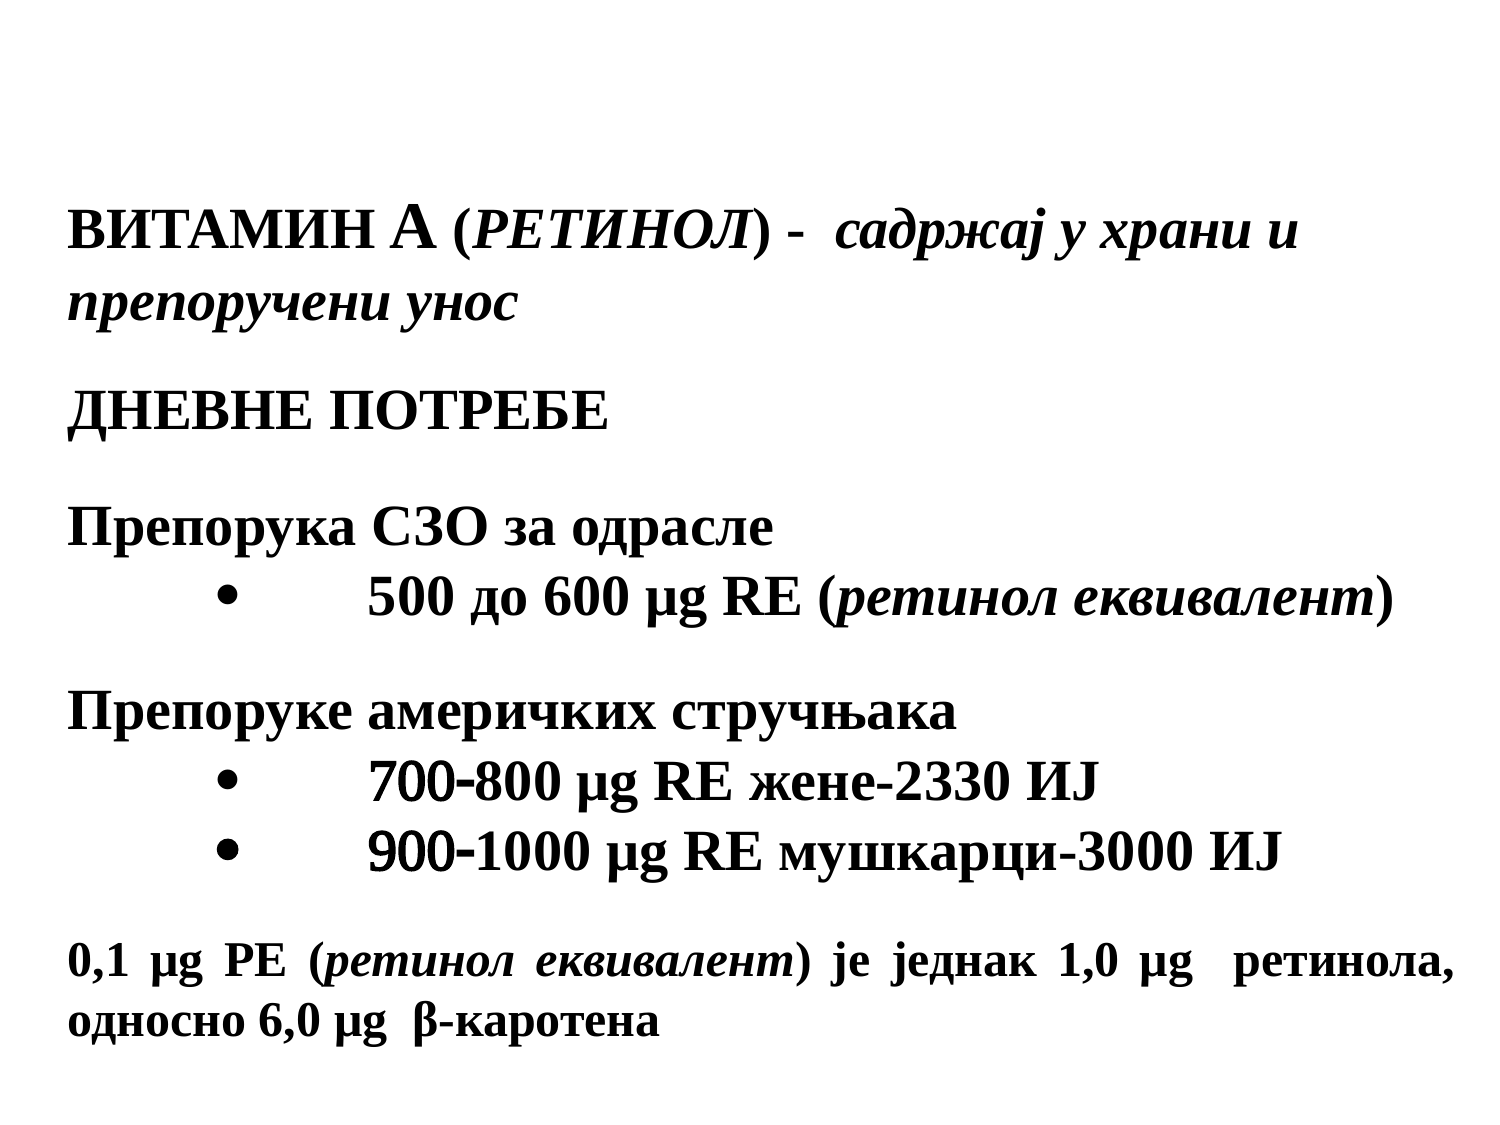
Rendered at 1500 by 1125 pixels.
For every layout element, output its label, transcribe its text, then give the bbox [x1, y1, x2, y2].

text_box ВИТАМИН А (РЕТИНОЛ) - садржај у храни и препоручени унос ДНЕВНЕ ПОТРЕБЕ Препорука СЗО за одрасле · 500 до 600 μg RЕ (ретинол еквивалент) Препоруке америчких стручњака · 700-800 μg RЕ жене-2330 ИЈ · 900-1000 μg RЕ мушкарци-3000 ИЈ 0,1 μg РЕ (ретинол еквивалент) је једнак 1,0 μg ретинола, односно 6,0 μg β-каротена [53, 174, 1471, 1054]
